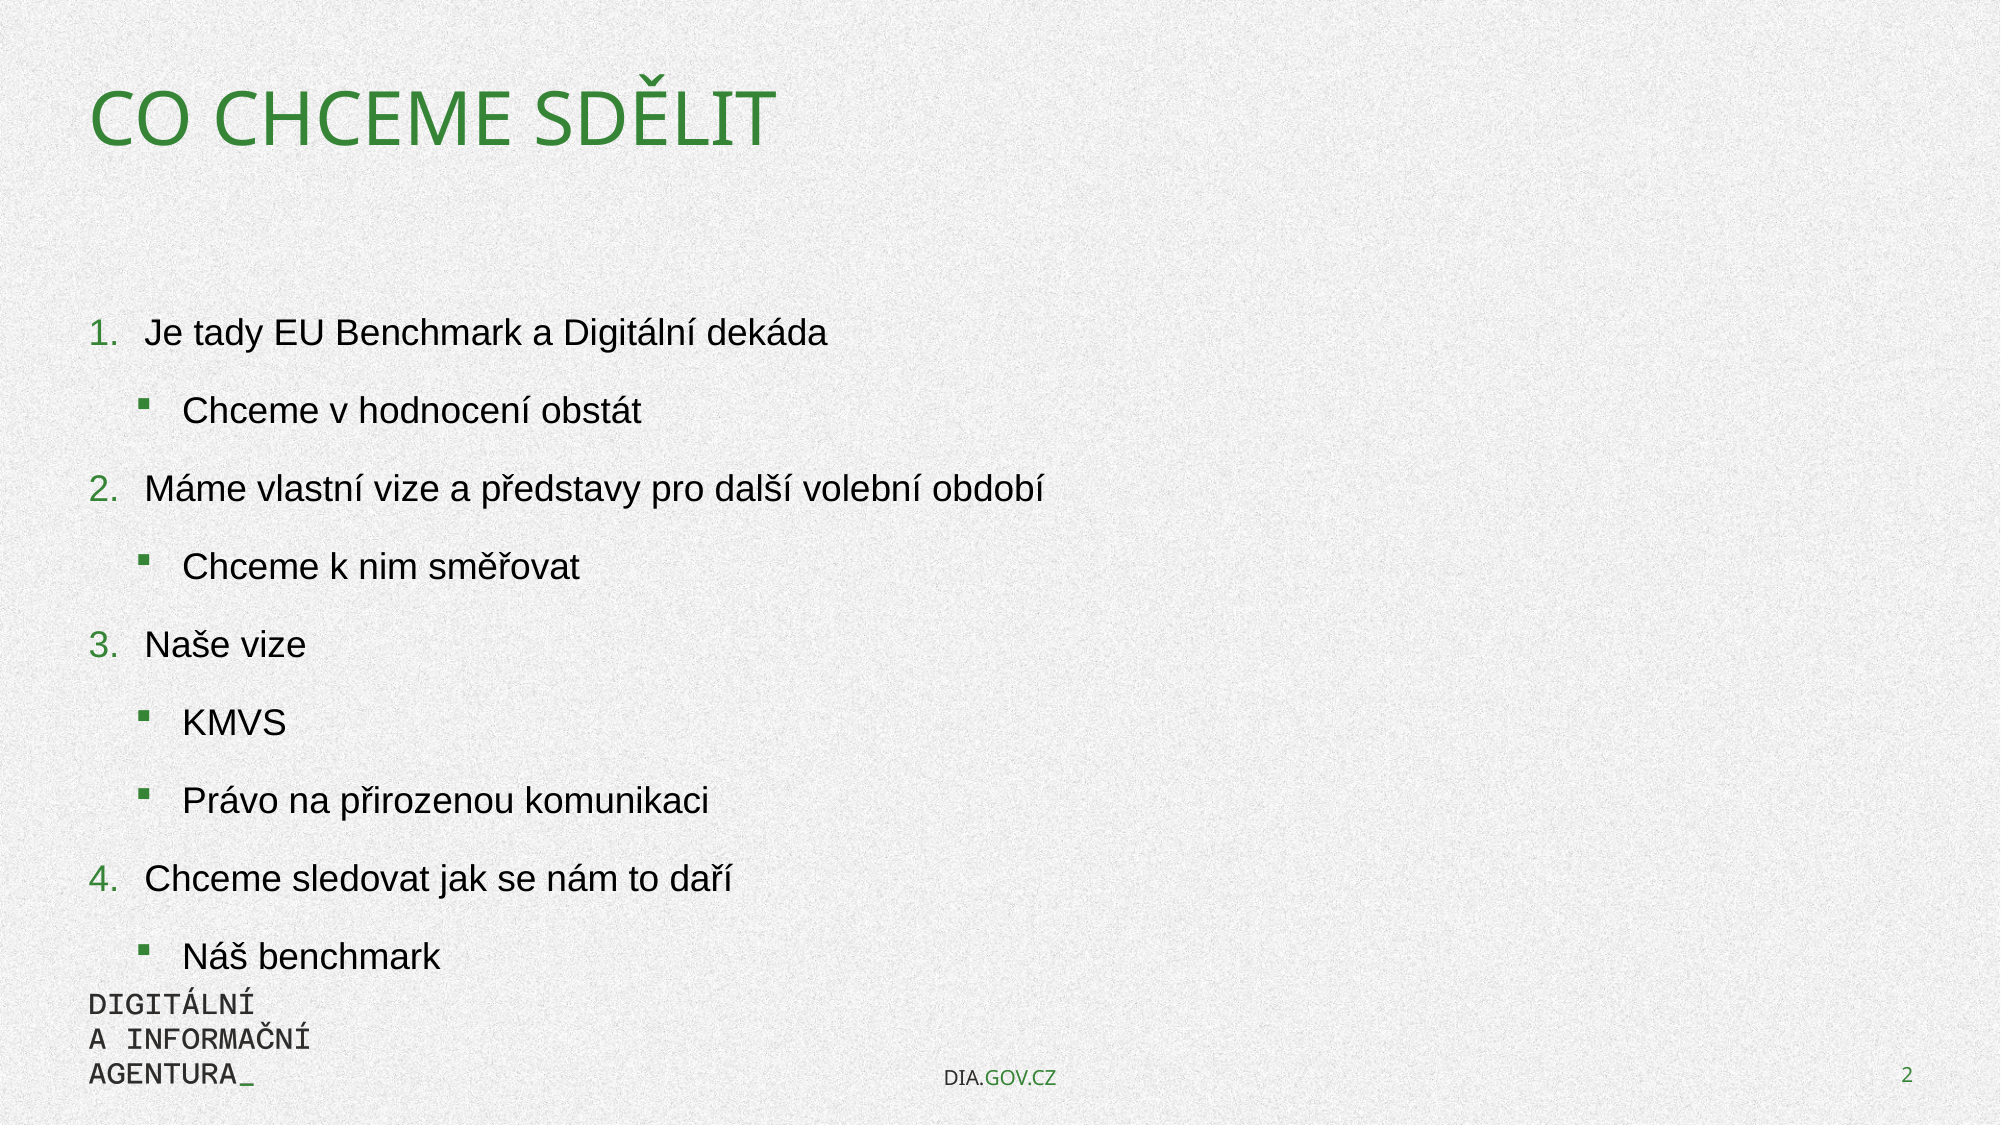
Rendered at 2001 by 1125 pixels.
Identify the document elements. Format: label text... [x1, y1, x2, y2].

footer DIA.GOV.CZ [558, 1037, 1442, 1098]
slide_number 2 [1612, 1037, 1928, 1098]
title Co chcEME sdělit [88, 70, 1912, 284]
list Je tady EU Benchmark a Digitální dekáda Chceme v hodnocení obstát Máme vlastní vize a představy pro další volební období Chceme k nim směřovat Naše vize KMVS Právo na přirozenou komunikaci Chceme sledovat jak se nám to daří Náš benchmark [88, 299, 1912, 980]
picture [0, 0, 2001, 1125]
